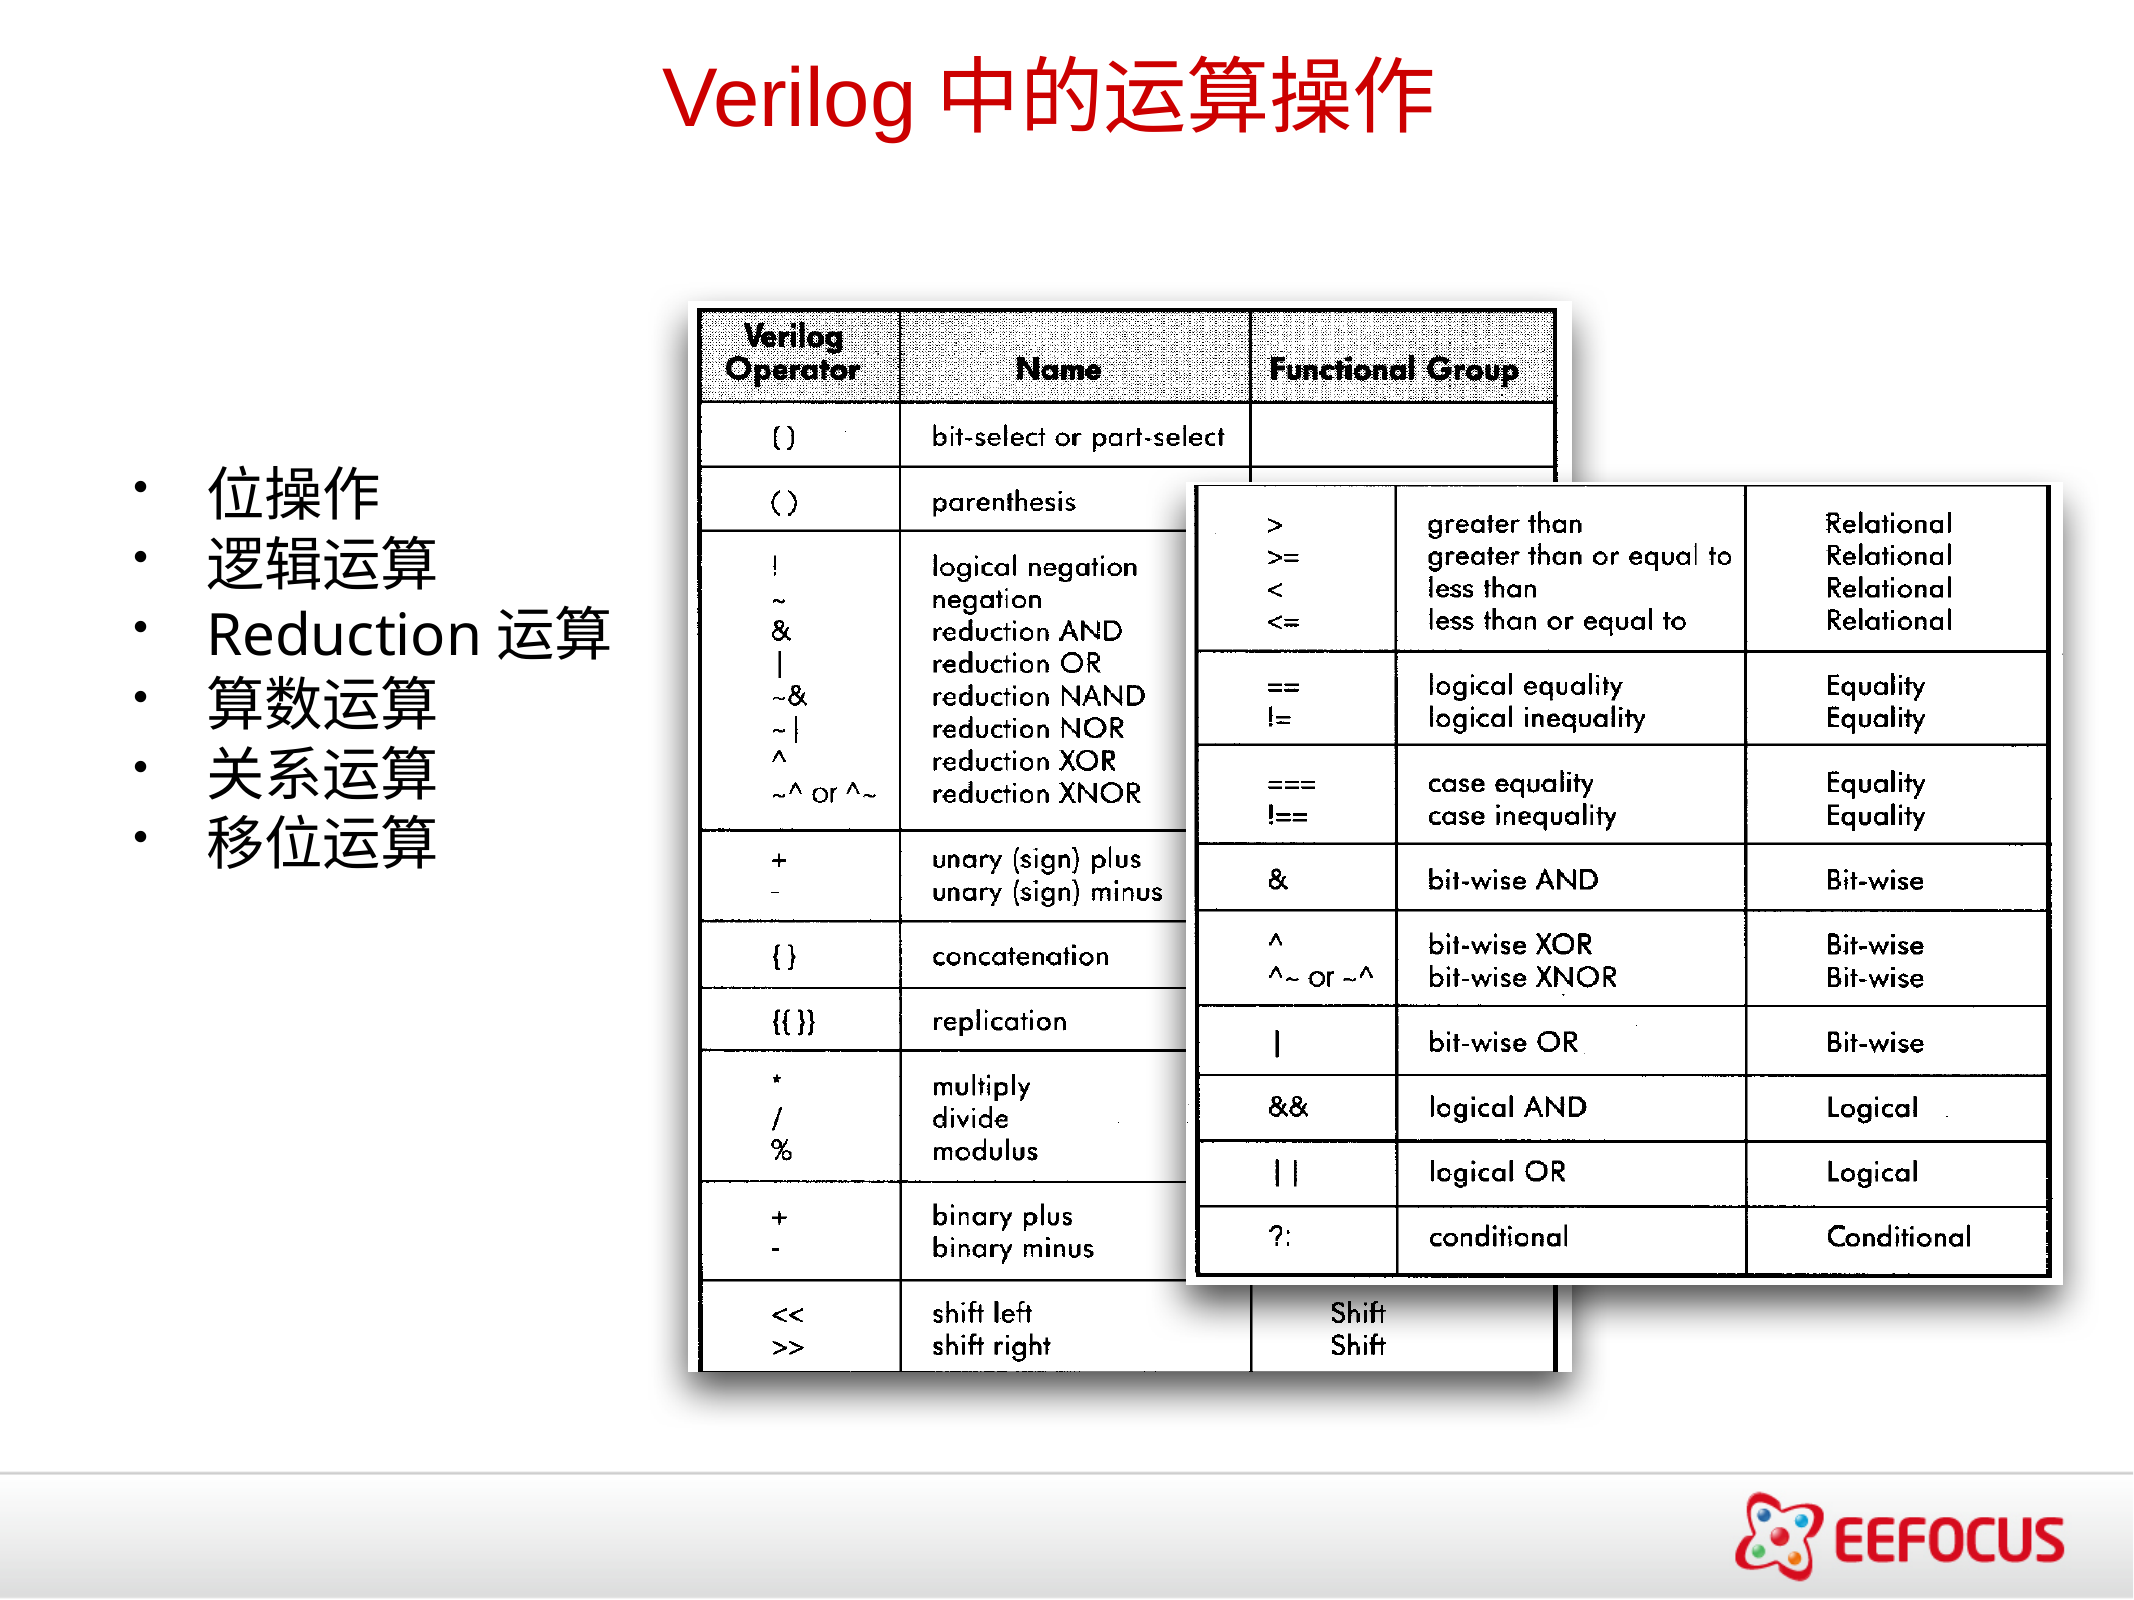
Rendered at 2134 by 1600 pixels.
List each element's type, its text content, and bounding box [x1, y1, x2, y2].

title Verilog中的运算操作 [141, 0, 1957, 192]
picture [0, 0, 2134, 1600]
text_box 位操作 逻辑运算 Reduction运算 算数运算 关系运算 移位运算 [124, 448, 622, 885]
